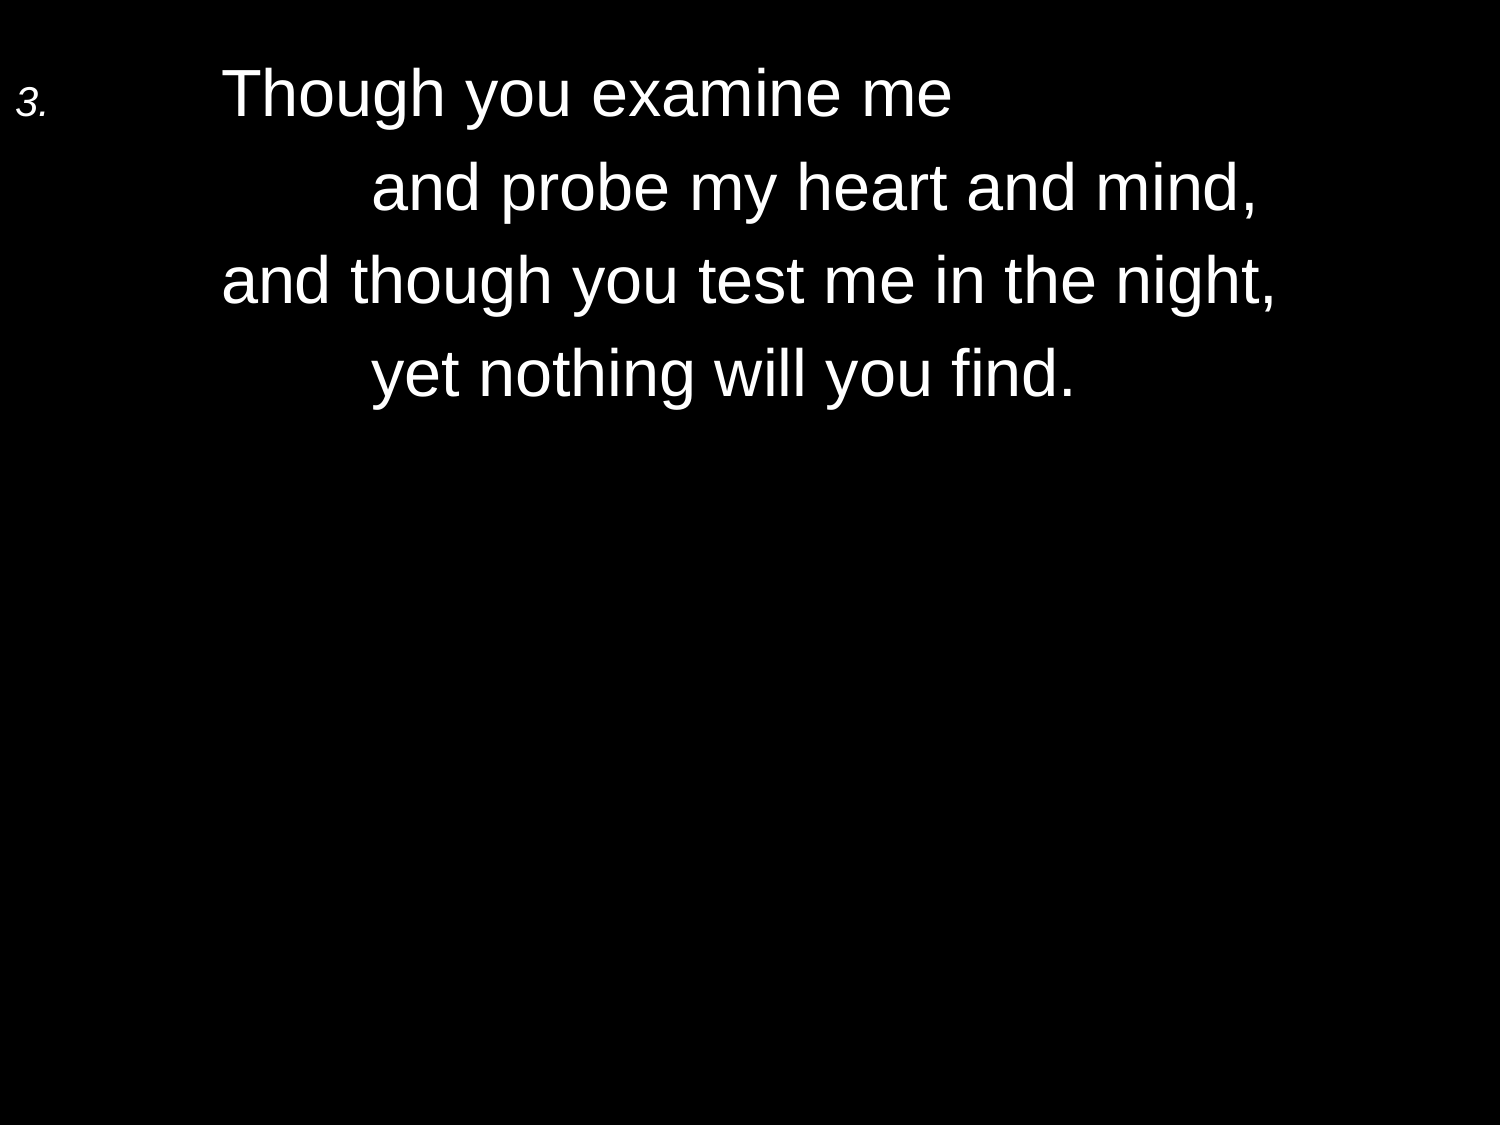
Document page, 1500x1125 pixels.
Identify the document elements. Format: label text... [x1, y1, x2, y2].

list 3. Though you examine me and probe my heart and mind, and though you test me in the night, yet nothing will you find. [0, 42, 1500, 1047]
